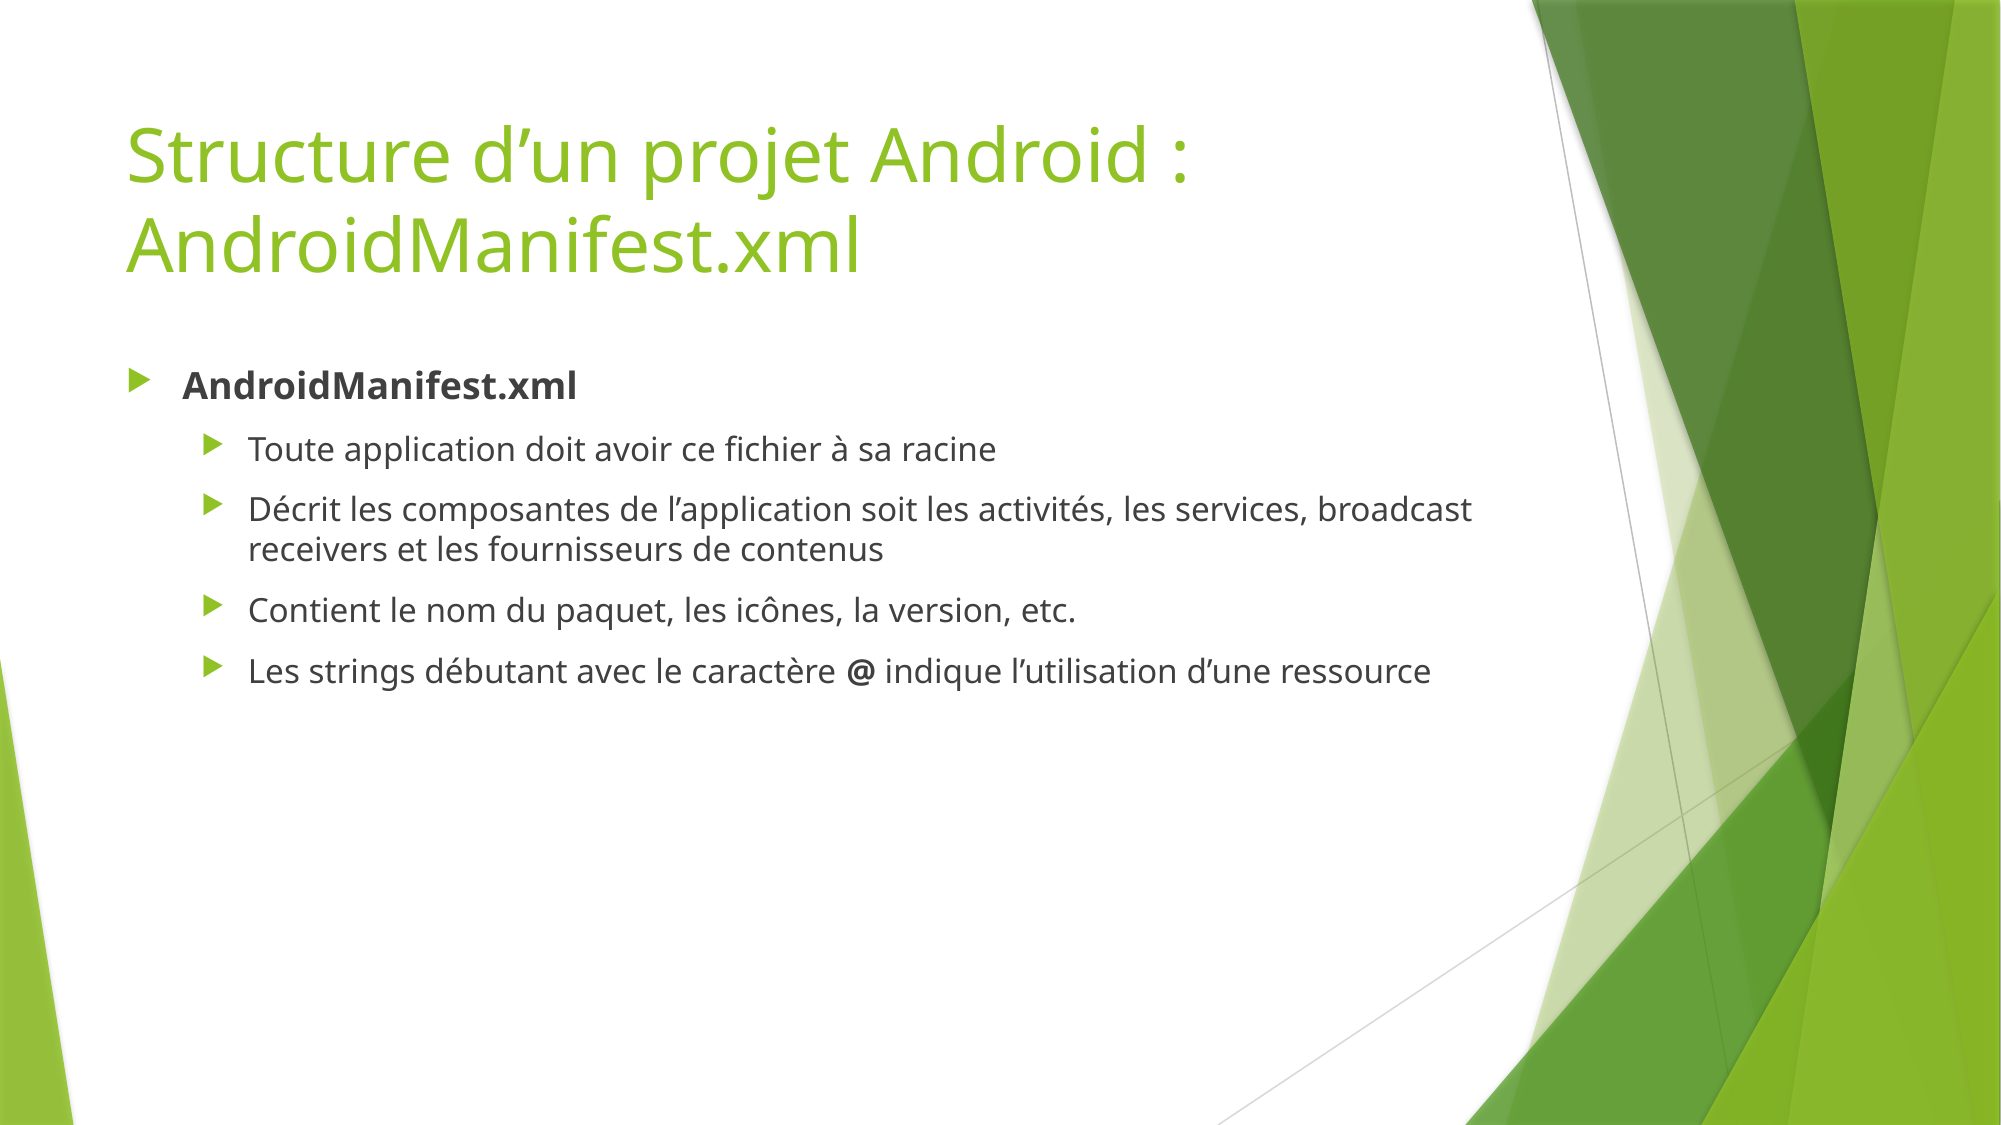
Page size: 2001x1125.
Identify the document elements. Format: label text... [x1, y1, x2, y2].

title Structure d’un projet Android : AndroidManifest.xml [111, 99, 1522, 317]
list AndroidManifest.xml Toute application doit avoir ce fichier à sa racine Décrit les composantes de l’application soit les activités, les services, broadcast receivers et les fournisseurs de contenus Contient le nom du paquet, les icônes, la version, etc. Les strings débutant avec le caractère @ indique l’utilisation d’une ressource [111, 354, 1522, 992]
